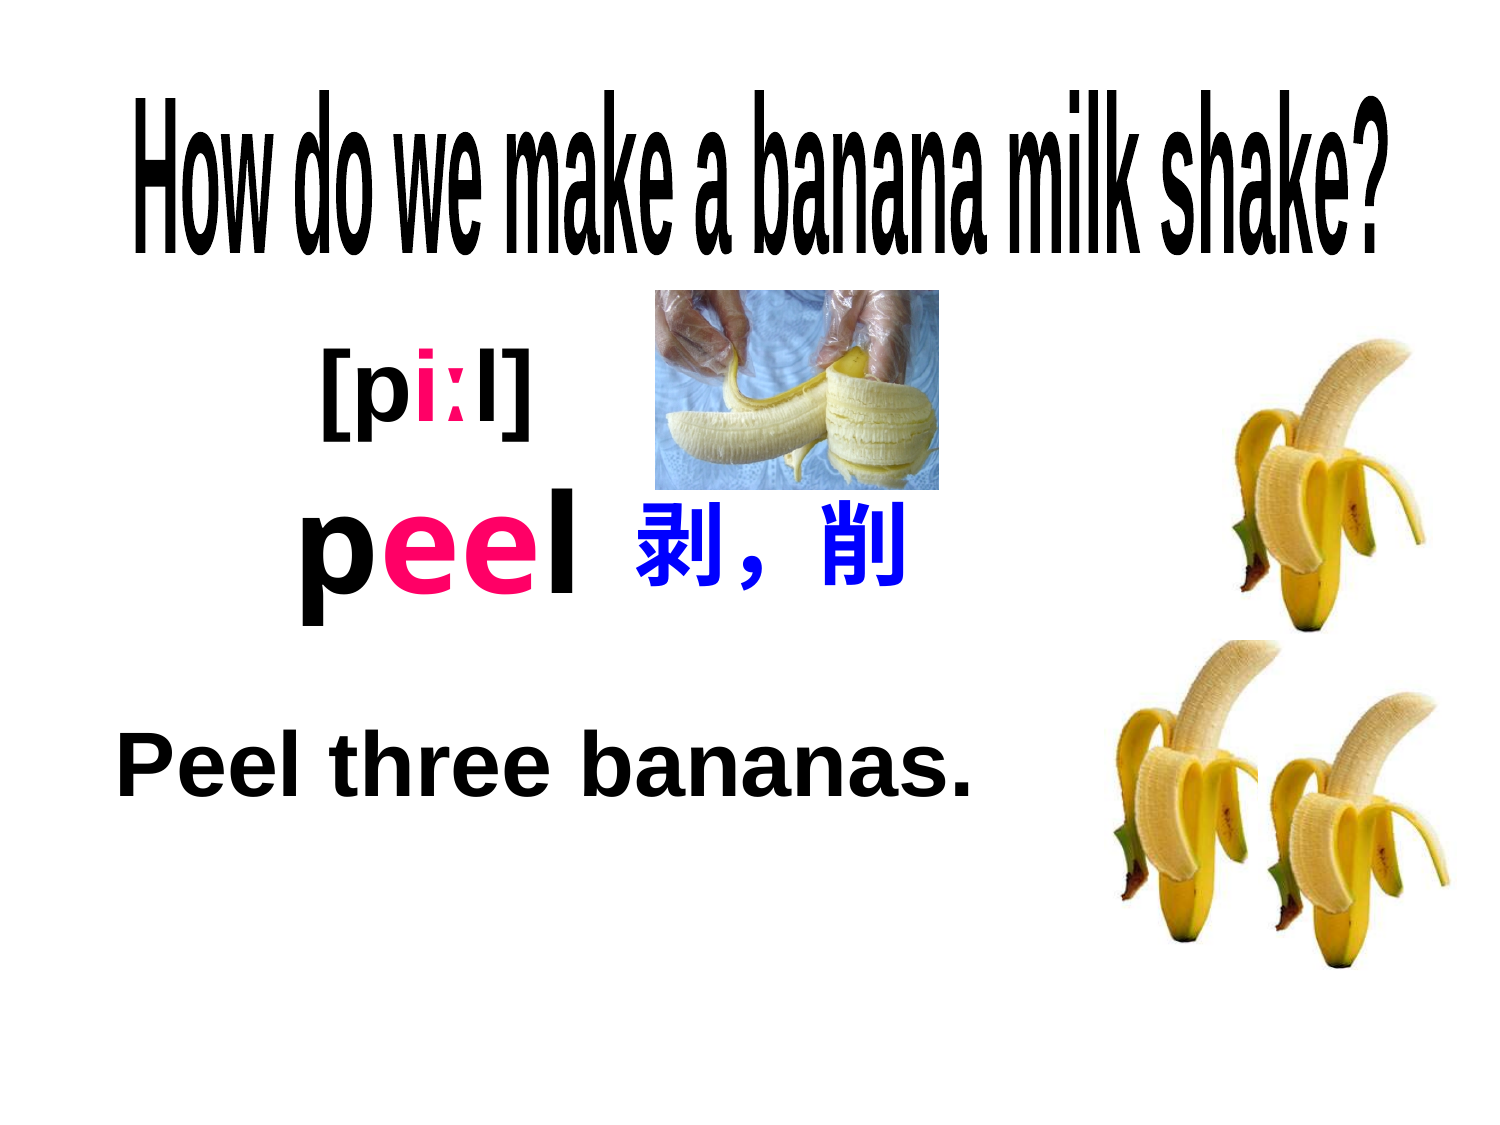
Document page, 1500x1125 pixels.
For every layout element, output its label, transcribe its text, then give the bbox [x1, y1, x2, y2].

picture [1222, 326, 1434, 641]
picture [655, 290, 940, 491]
text_box 剥，削 [620, 479, 963, 605]
text_box Peel three bananas. [100, 692, 1099, 827]
picture [1258, 680, 1457, 977]
text_box peel [277, 444, 653, 632]
text_box [piːl] [275, 314, 577, 450]
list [1104, 621, 1301, 952]
